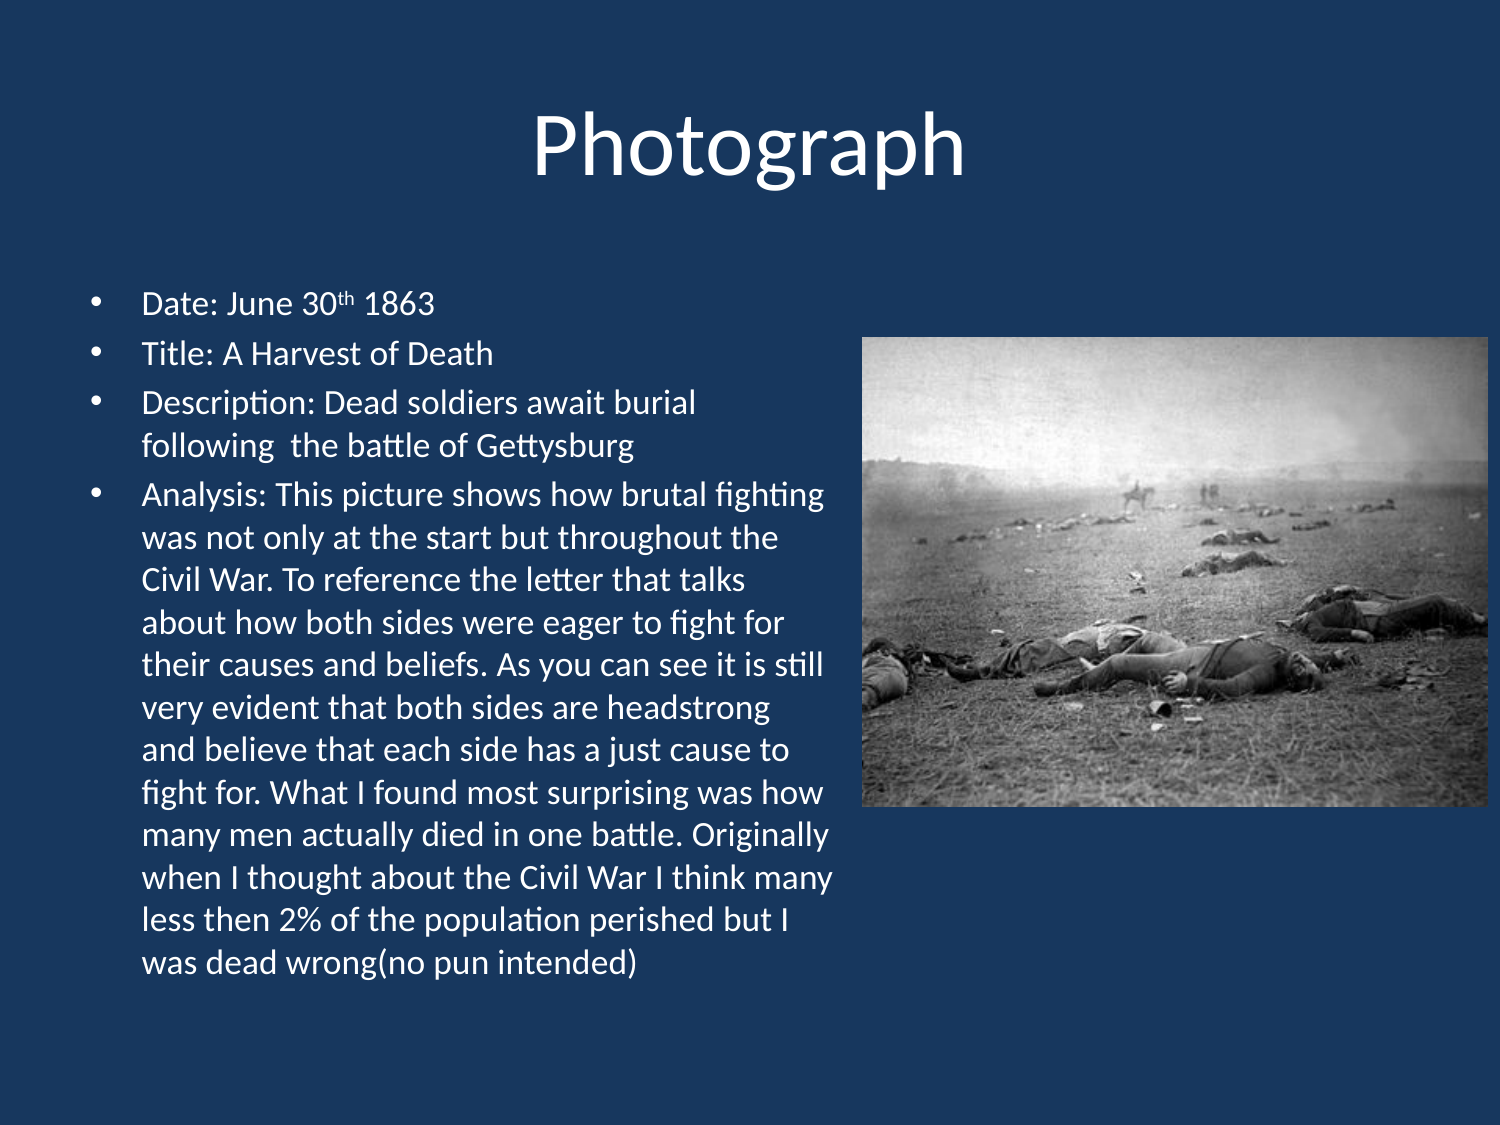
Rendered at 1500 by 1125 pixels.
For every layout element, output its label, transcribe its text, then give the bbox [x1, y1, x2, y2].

title Photograph [75, 45, 1425, 233]
list Date: June 30th 1863 Title: A Harvest of Death Description: Dead soldiers await burial following the battle of Gettysburg Analysis: This picture shows how brutal fighting was not only at the start but throughout the Civil War. To reference the letter that talks about how both sides were eager to fight for their causes and beliefs. As you can see it is still very evident that both sides are headstrong and believe that each side has a just cause to fight for. What I found most surprising was how many men actually died in one battle. Originally when I thought about the Civil War I think many less then 2% of the population perished but I was dead wrong(no pun intended) [75, 272, 850, 1013]
picture [862, 337, 1488, 807]
